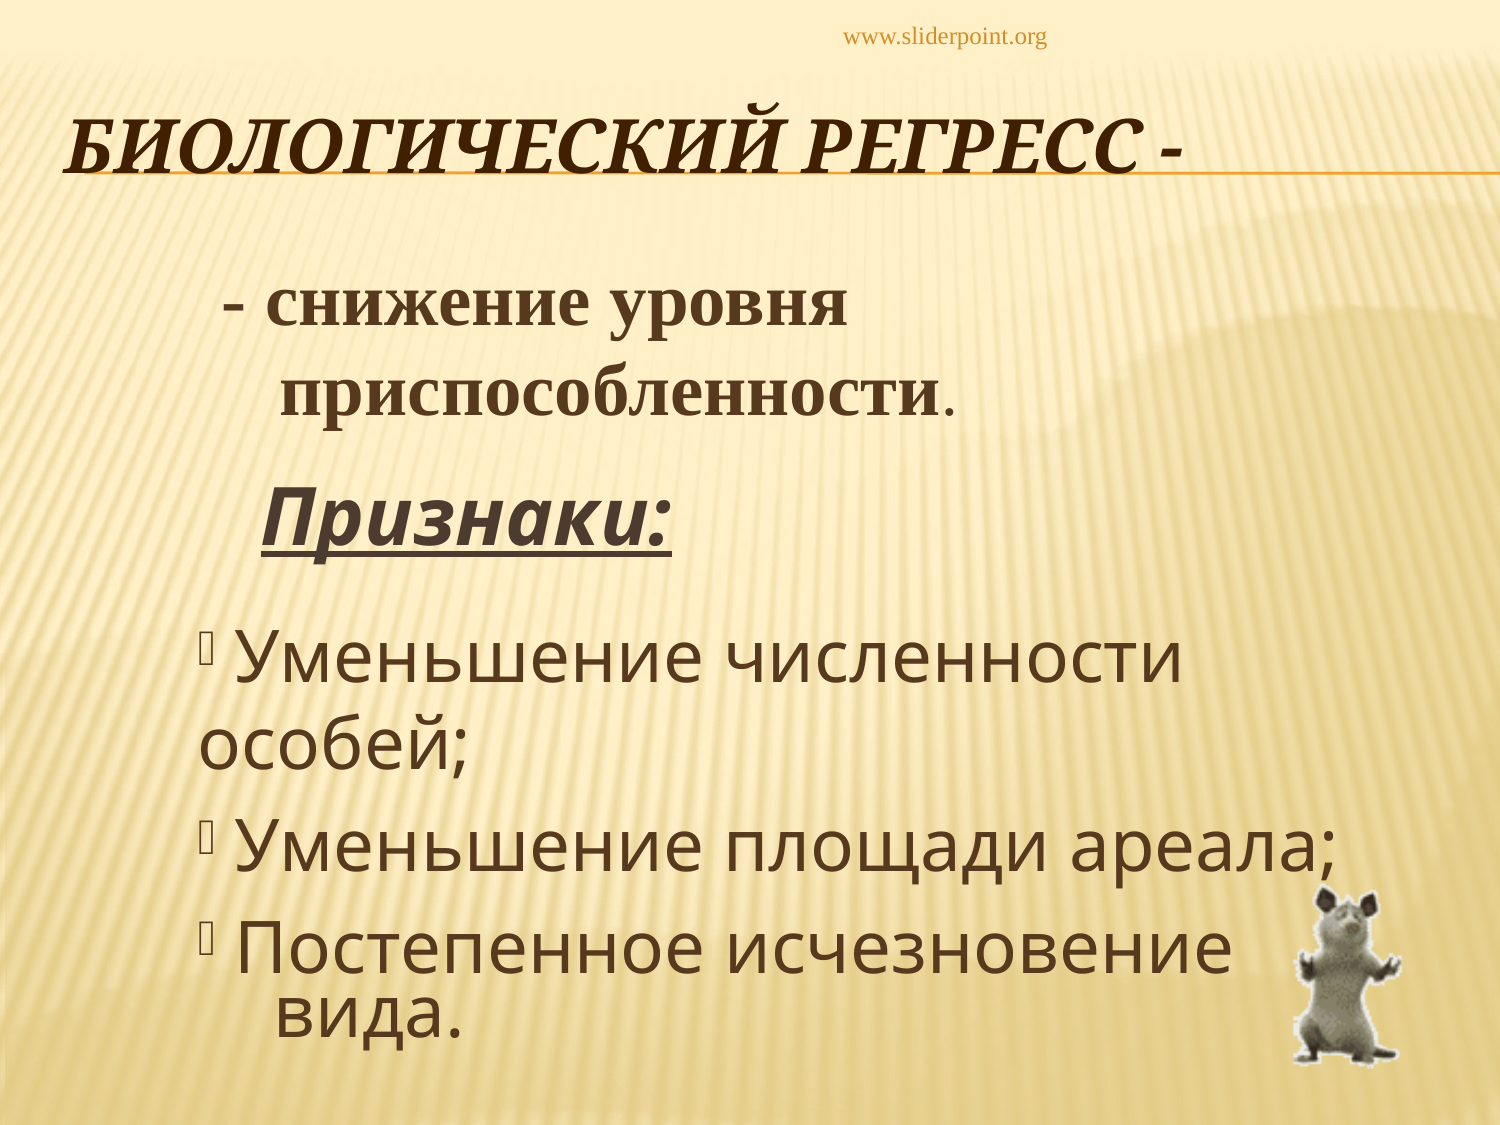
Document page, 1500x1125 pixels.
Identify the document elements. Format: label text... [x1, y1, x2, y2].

list Признаки: Уменьшение численности особей; Уменьшение площади ареала; Постепенное исчезновение вида. [183, 457, 1412, 1059]
picture [1245, 869, 1459, 1082]
footer www.sliderpoint.org [587, 12, 1063, 60]
title Биологический регресс - [50, 75, 1475, 213]
text_box - снижение уровня приспособленности. [206, 243, 1380, 439]
